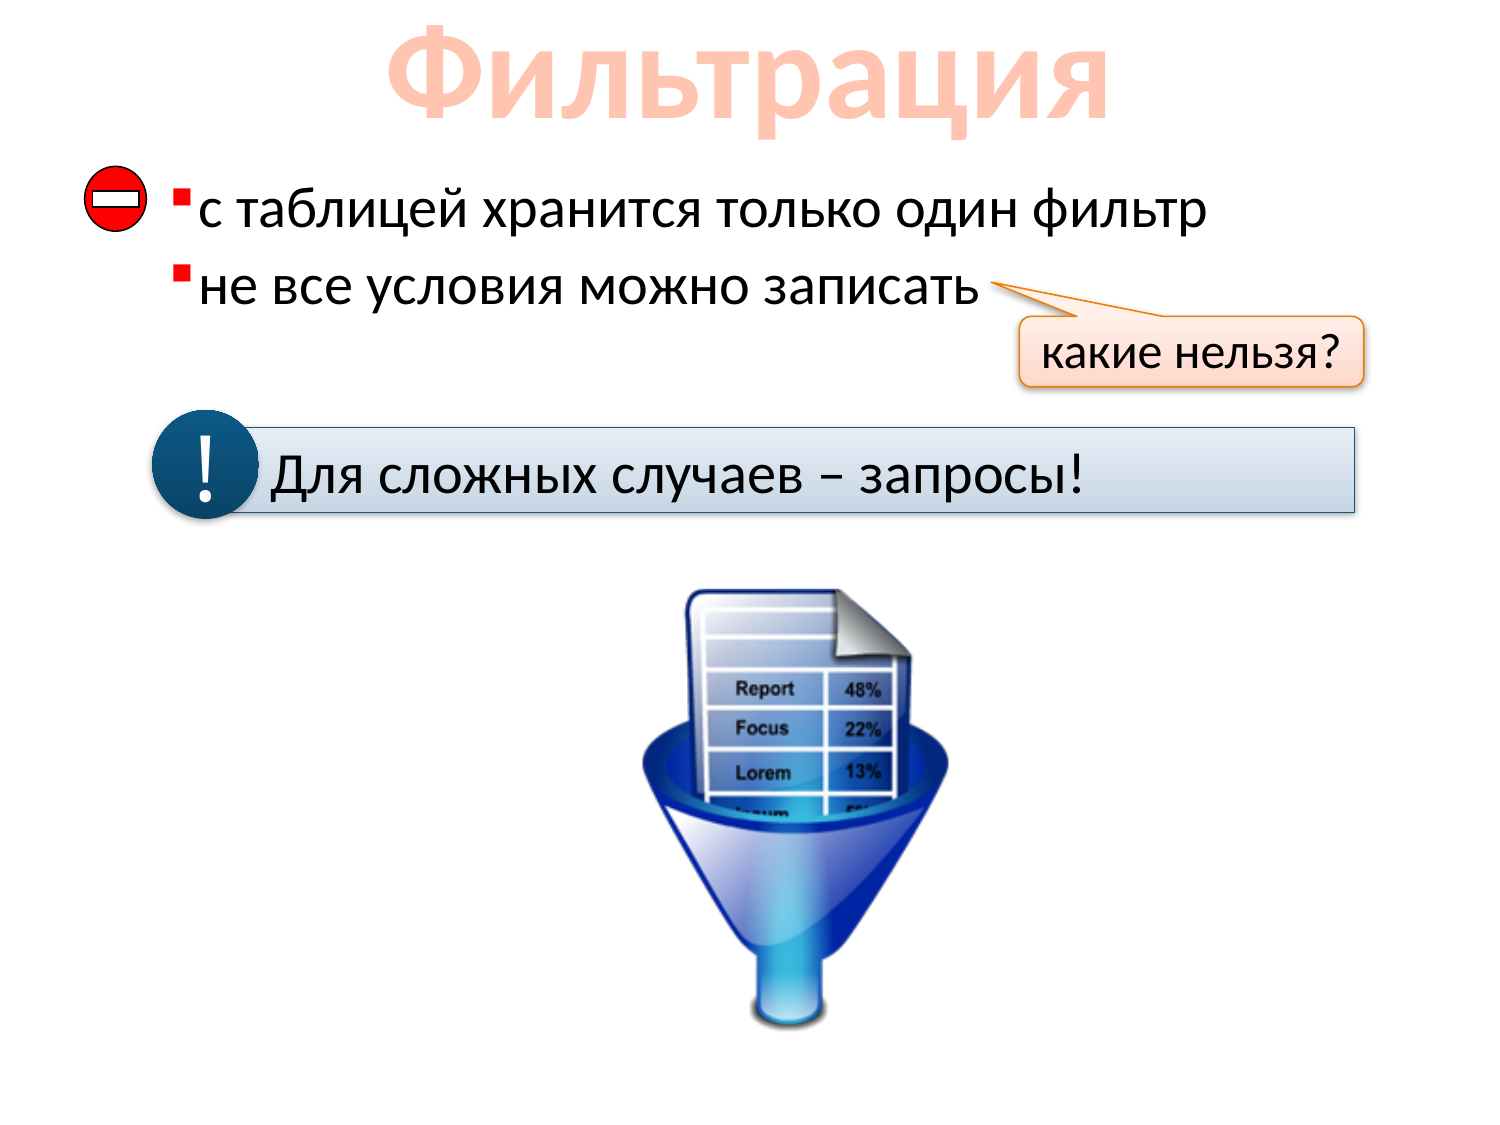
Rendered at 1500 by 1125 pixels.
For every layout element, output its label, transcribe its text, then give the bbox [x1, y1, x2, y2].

text_box какие нельзя? [990, 281, 1365, 388]
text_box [152, 409, 1355, 520]
picture [562, 573, 1044, 1055]
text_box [84, 166, 147, 232]
text_box с таблицей хранится только один фильтр не все условия можно записать [153, 162, 1441, 301]
title Фильтрация [0, 0, 1500, 127]
